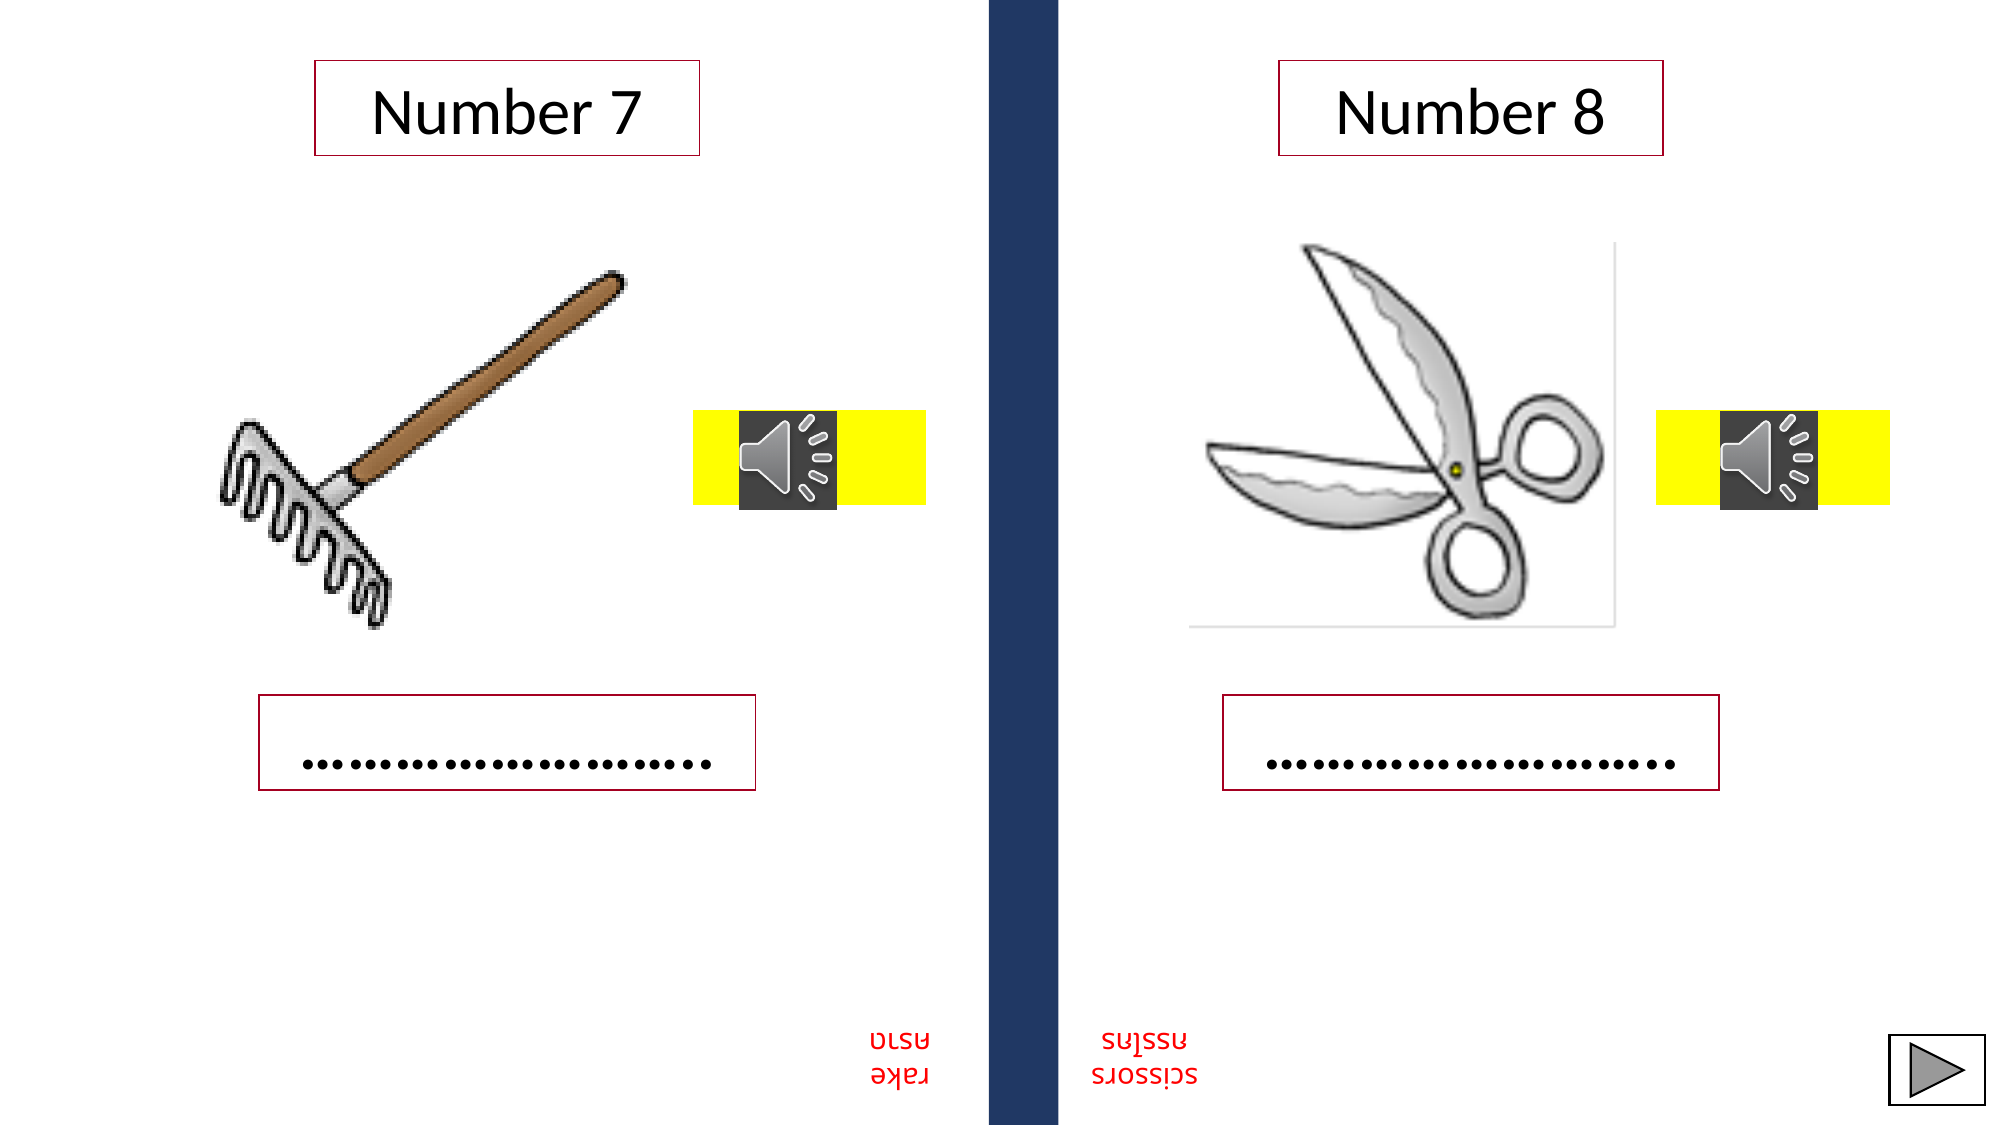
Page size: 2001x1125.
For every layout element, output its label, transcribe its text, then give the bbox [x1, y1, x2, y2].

table_header [839, 410, 926, 505]
table_header [1820, 410, 1890, 505]
text_box rake คราด [824, 1020, 976, 1106]
text_box [988, 0, 1059, 1125]
table_header [1656, 410, 1719, 505]
text_box …………………….. [259, 695, 756, 790]
text_box Number 7 [315, 60, 700, 156]
picture [1719, 410, 1820, 511]
text_box Number 8 [1278, 60, 1664, 156]
text_box scissors กรรไกร [1071, 1020, 1218, 1106]
picture [196, 242, 649, 647]
picture [1188, 242, 1620, 632]
table_header [693, 410, 738, 505]
text_box …………………….. [1222, 695, 1720, 790]
text_box [1888, 1034, 1986, 1106]
picture [738, 410, 839, 511]
